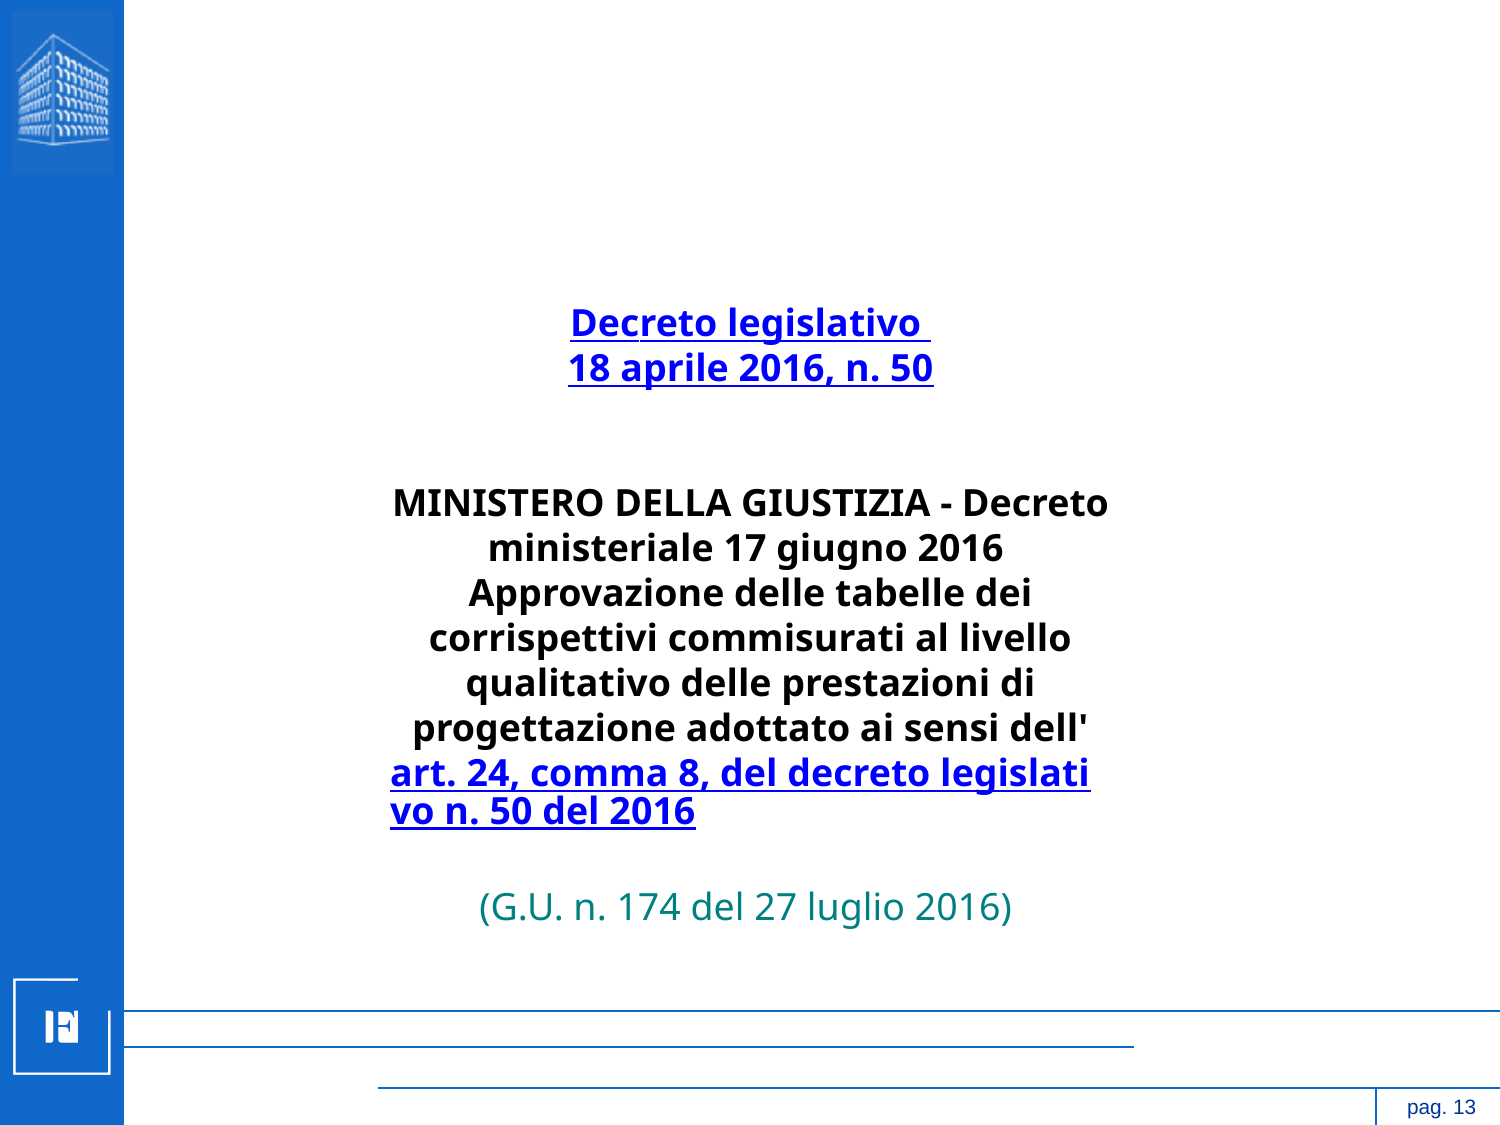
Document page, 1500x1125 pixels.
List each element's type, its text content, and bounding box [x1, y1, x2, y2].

text_box Decreto legislativo 18 aprile 2016, n. 50 MINISTERO DELLA GIUSTIZIA - Decreto ministeriale 17 giugno 2016 Approvazione delle tabelle dei corrispettivi commisurati al livello qualitativo delle prestazioni di progettazione adottato ai sensi dell'art. 24, comma 8, del decreto legislativo n. 50 del 2016 (G.U. n. 174 del 27 luglio 2016) [375, 291, 1127, 898]
picture [11, 11, 114, 176]
text_box [0, 1019, 126, 1125]
picture [11, 976, 113, 1078]
slide_number pag. 13 [1381, 1093, 1500, 1124]
text_box [0, 0, 126, 1010]
